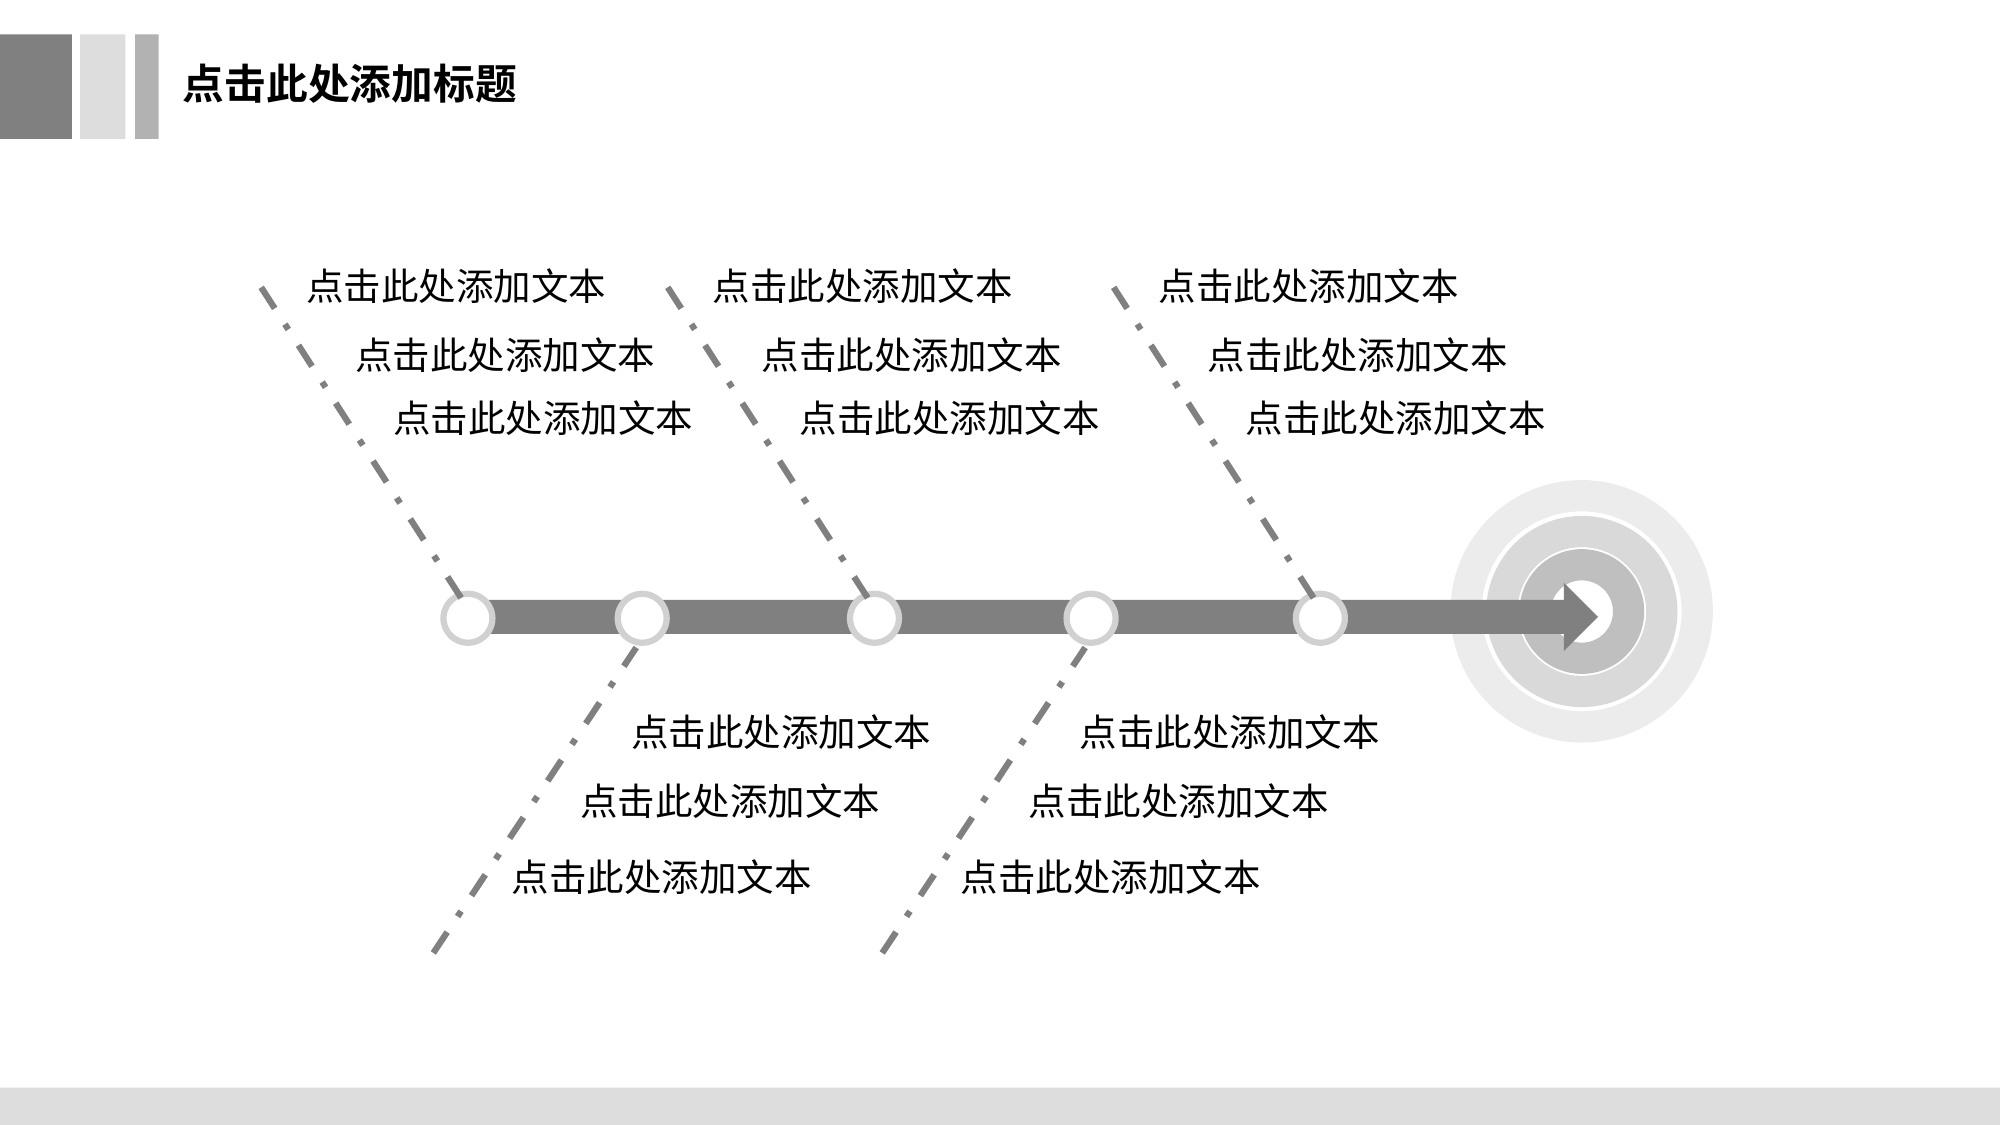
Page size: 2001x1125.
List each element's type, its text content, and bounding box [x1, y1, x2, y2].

text_box 点击此处添加文本 [637, 846, 865, 907]
text_box [442, 592, 494, 644]
list 点击此处添加标题 [167, 42, 901, 131]
text_box 点击此处添加文本 [1143, 255, 1511, 316]
text_box [892, 598, 1074, 635]
text_box 点击此处添加文本 [637, 701, 882, 762]
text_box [1466, 495, 1698, 727]
text_box 点击此处添加文本 [1314, 388, 1598, 448]
text_box 点击此处添加文本 [697, 255, 1066, 316]
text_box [256, 280, 462, 598]
text_box [848, 592, 900, 644]
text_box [882, 647, 1086, 953]
text_box 点击此处添加文本 [1314, 324, 1560, 385]
text_box 点击此处添加文本 [868, 324, 1109, 385]
text_box [1338, 598, 1466, 635]
text_box 点击此处添加文本 [637, 770, 882, 830]
text_box 点击此处添加文本 [1086, 846, 1314, 907]
text_box [1294, 592, 1346, 644]
text_box [1065, 592, 1117, 644]
text_box 点击此处添加文本 [1086, 770, 1382, 830]
text_box 点击此处添加文本 [462, 324, 663, 385]
text_box [485, 598, 625, 635]
text_box [659, 598, 857, 635]
text_box 点击此处添加文本 [462, 388, 663, 448]
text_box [663, 280, 868, 598]
text_box 点击此处添加文本 [291, 255, 659, 316]
text_box 点击此处添加文本 [1086, 701, 1433, 762]
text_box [1109, 280, 1314, 598]
text_box 点击此处添加文本 [868, 388, 1109, 448]
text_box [433, 647, 637, 953]
text_box [616, 592, 668, 644]
text_box [1108, 598, 1303, 635]
